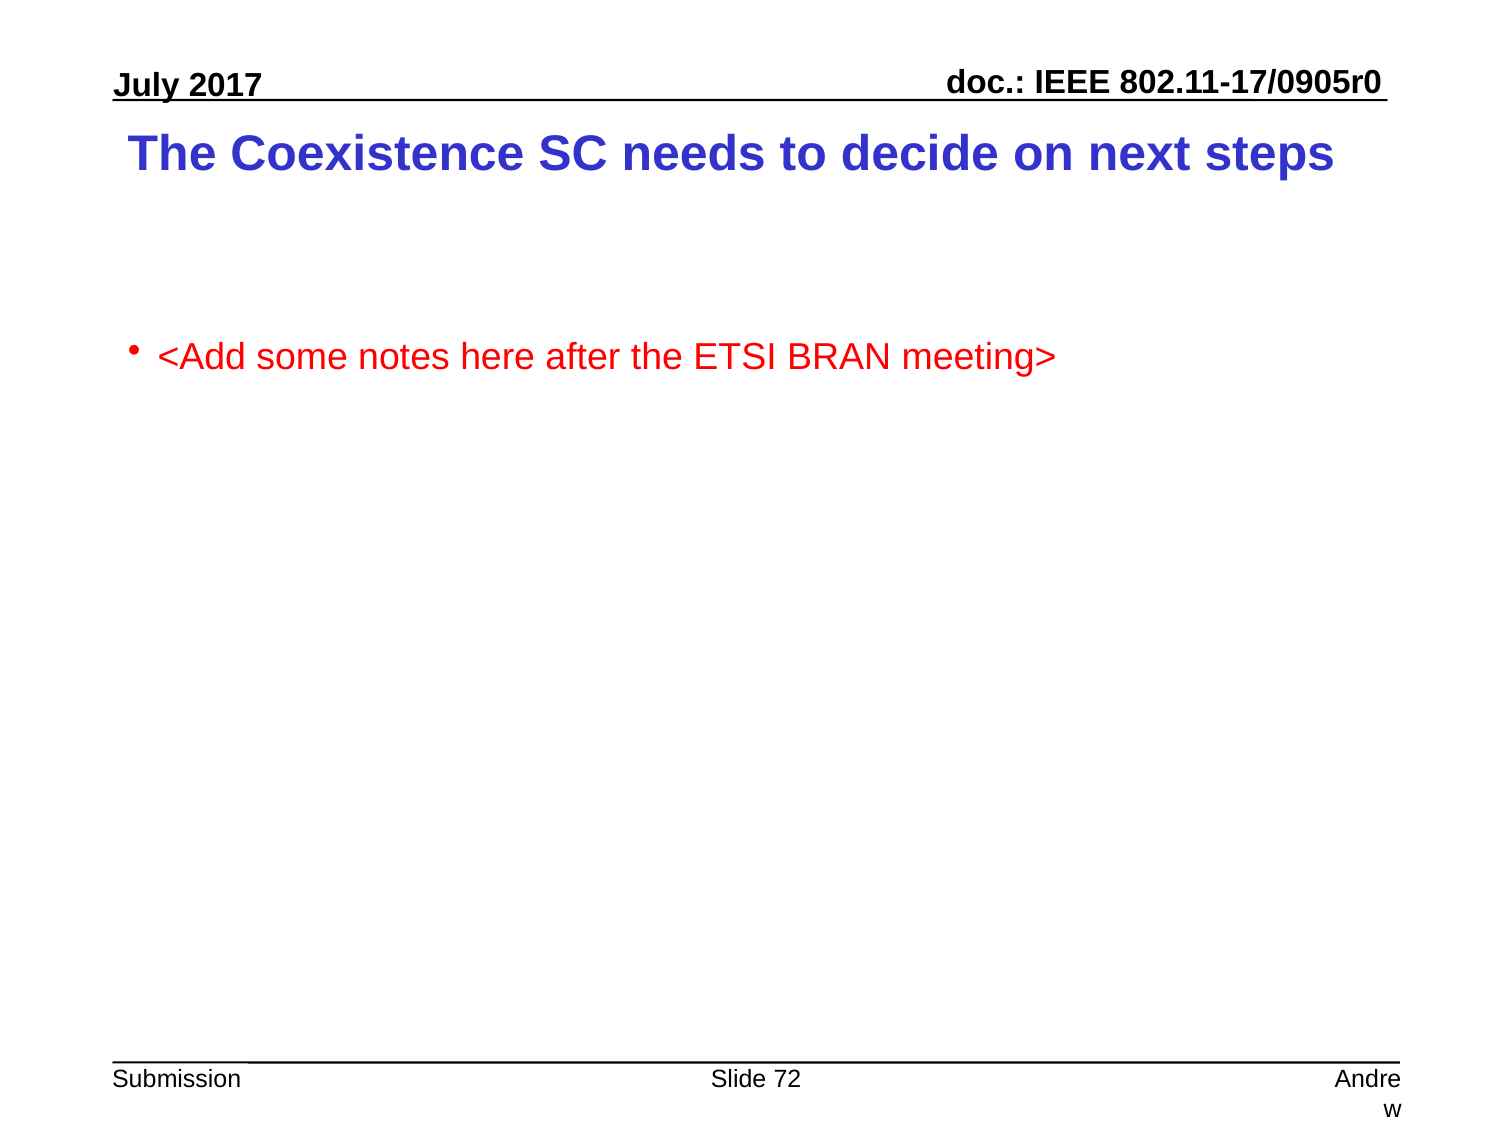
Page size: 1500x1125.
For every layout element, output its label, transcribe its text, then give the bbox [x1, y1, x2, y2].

title The Coexistence SC needs to decide on next steps [112, 112, 1388, 288]
slide_number Slide 72 [709, 1061, 803, 1093]
list <Add some notes here after the ETSI BRAN meeting> [112, 324, 1388, 1000]
footer Andrew Myles, Cisco [1320, 1061, 1402, 1093]
